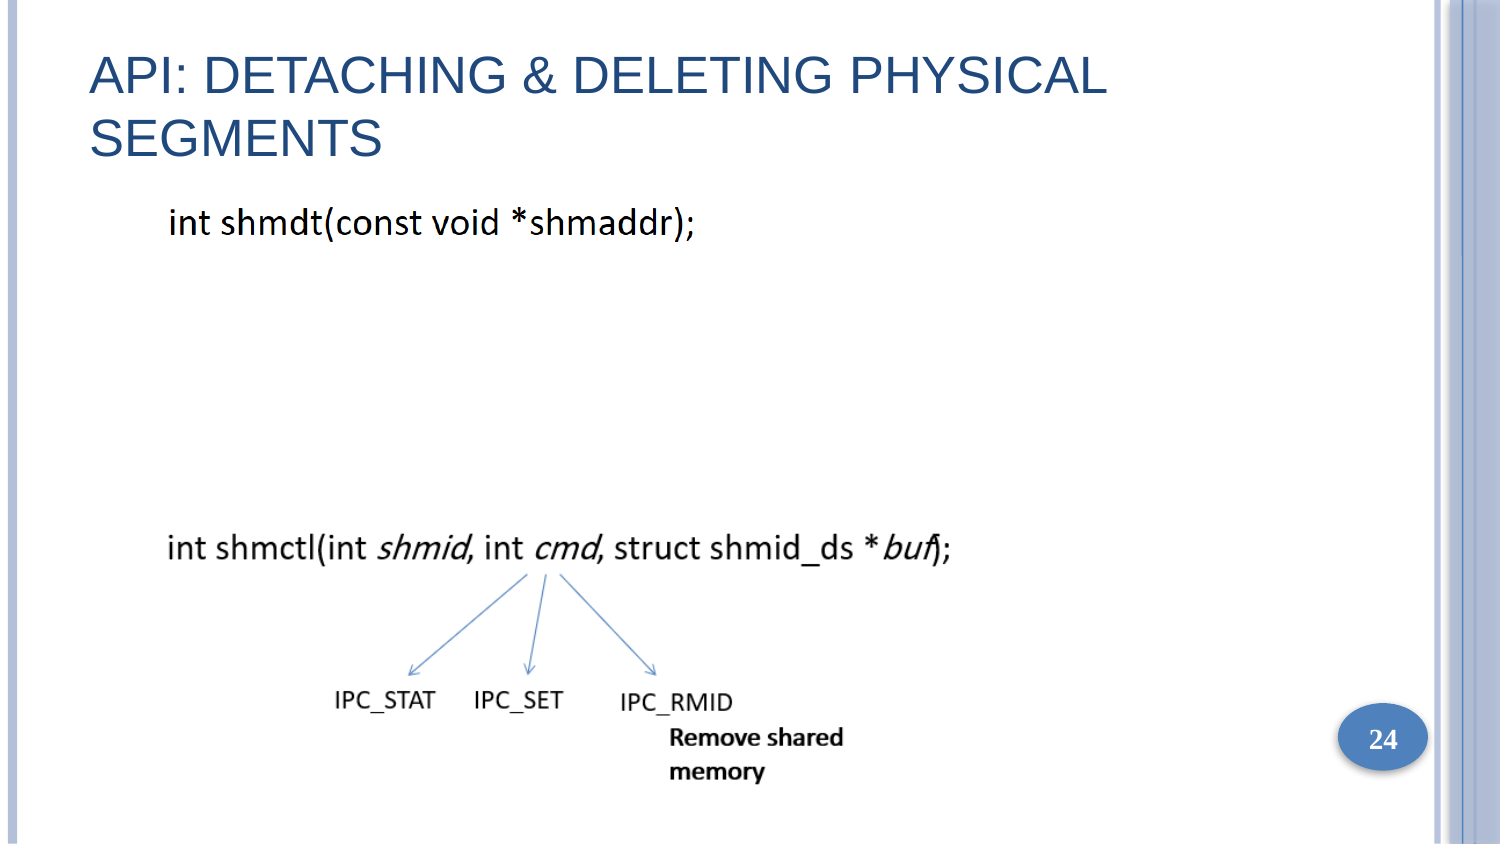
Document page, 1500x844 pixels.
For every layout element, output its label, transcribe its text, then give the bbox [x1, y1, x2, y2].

title API: Detaching & Deleting Physical Segments [75, 33, 1380, 175]
slide_number 24 [1333, 705, 1434, 770]
picture [161, 196, 701, 298]
picture [156, 521, 951, 789]
